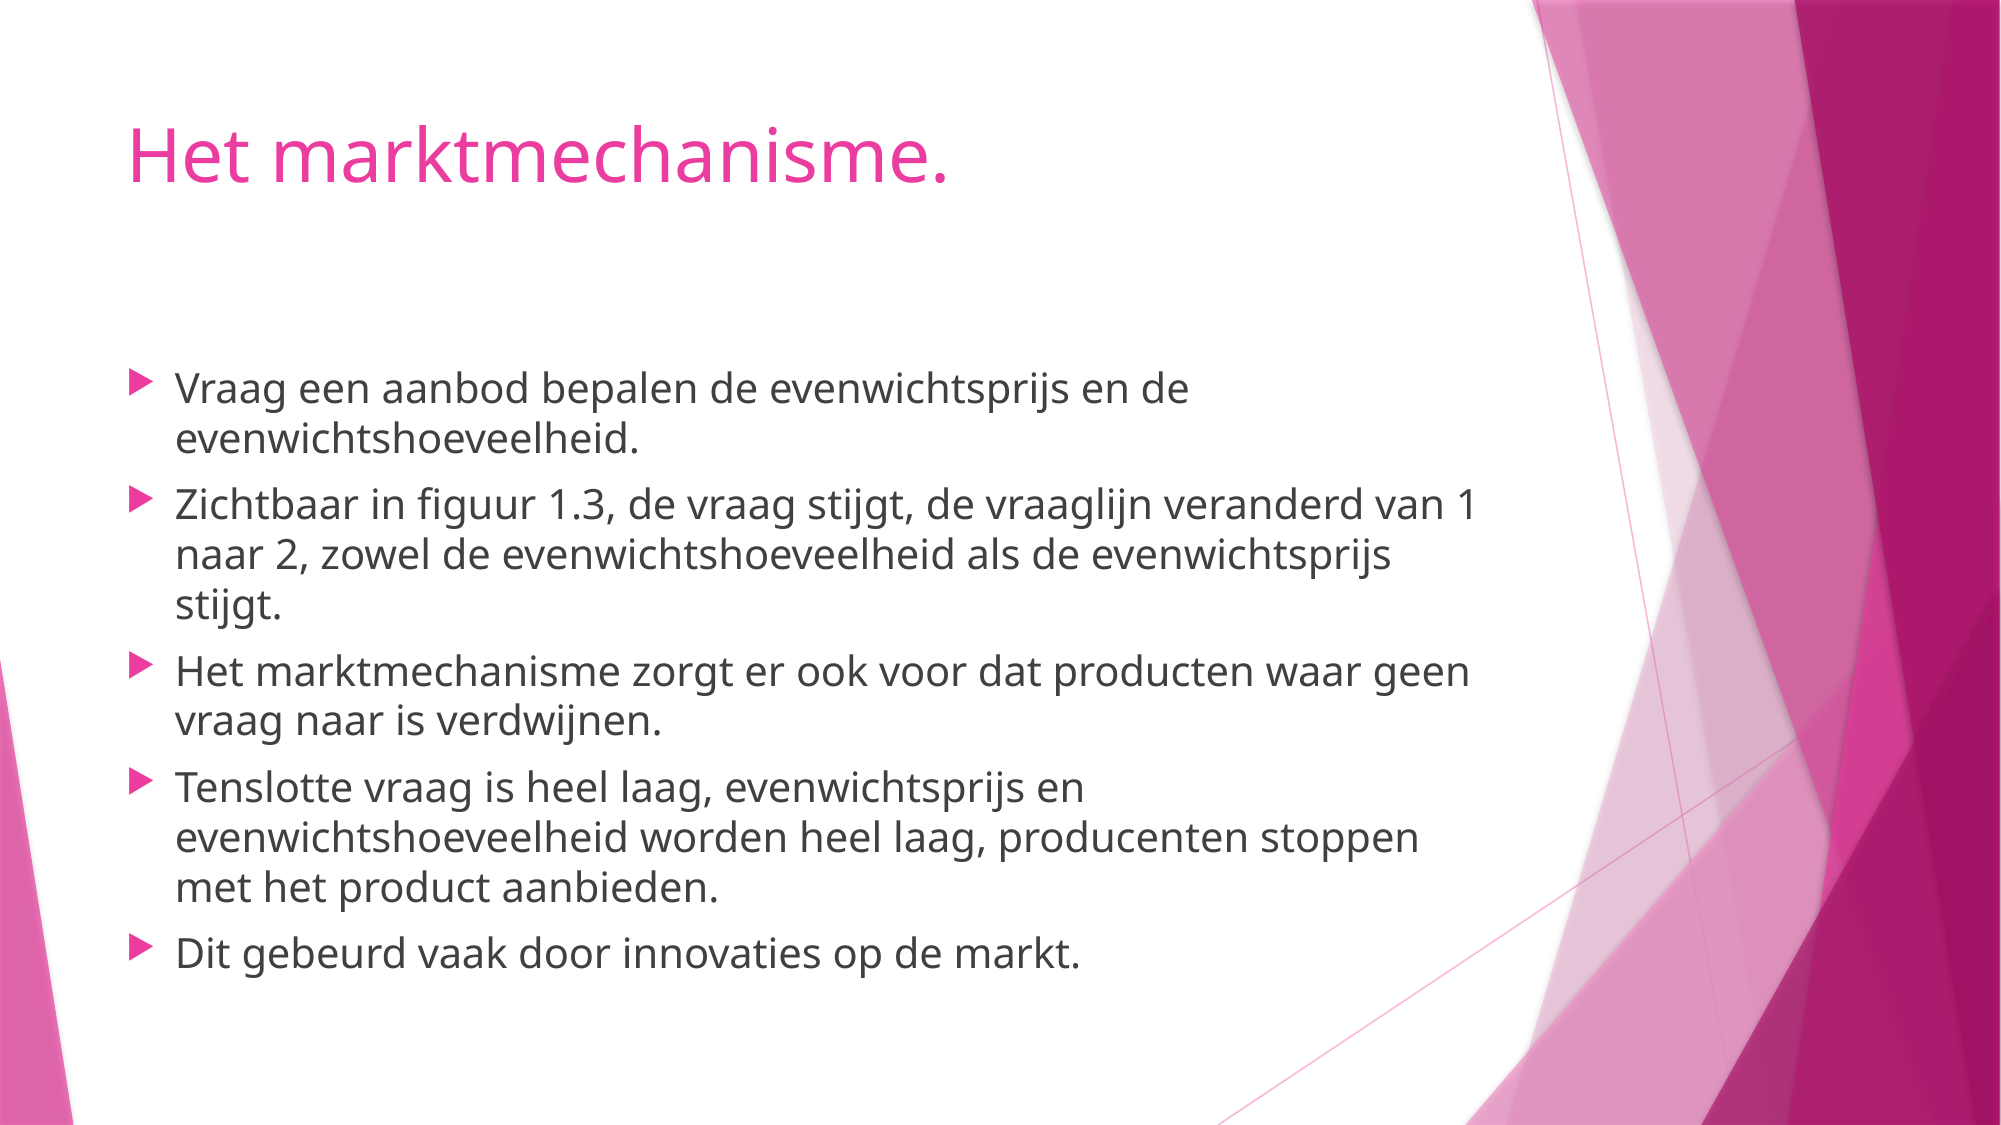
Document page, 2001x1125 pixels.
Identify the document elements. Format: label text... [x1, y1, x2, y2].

list Vraag een aanbod bepalen de evenwichtsprijs en de evenwichtshoeveelheid. Zichtbaar in figuur 1.3, de vraag stijgt, de vraaglijn veranderd van 1 naar 2, zowel de evenwichtshoeveelheid als de evenwichtsprijs stijgt. Het marktmechanisme zorgt er ook voor dat producten waar geen vraag naar is verdwijnen. Tenslotte vraag is heel laag, evenwichtsprijs en evenwichtshoeveelheid worden heel laag, producenten stoppen met het product aanbieden. Dit gebeurd vaak door innovaties op de markt. [111, 354, 1522, 992]
title Het marktmechanisme. [111, 99, 1522, 317]
